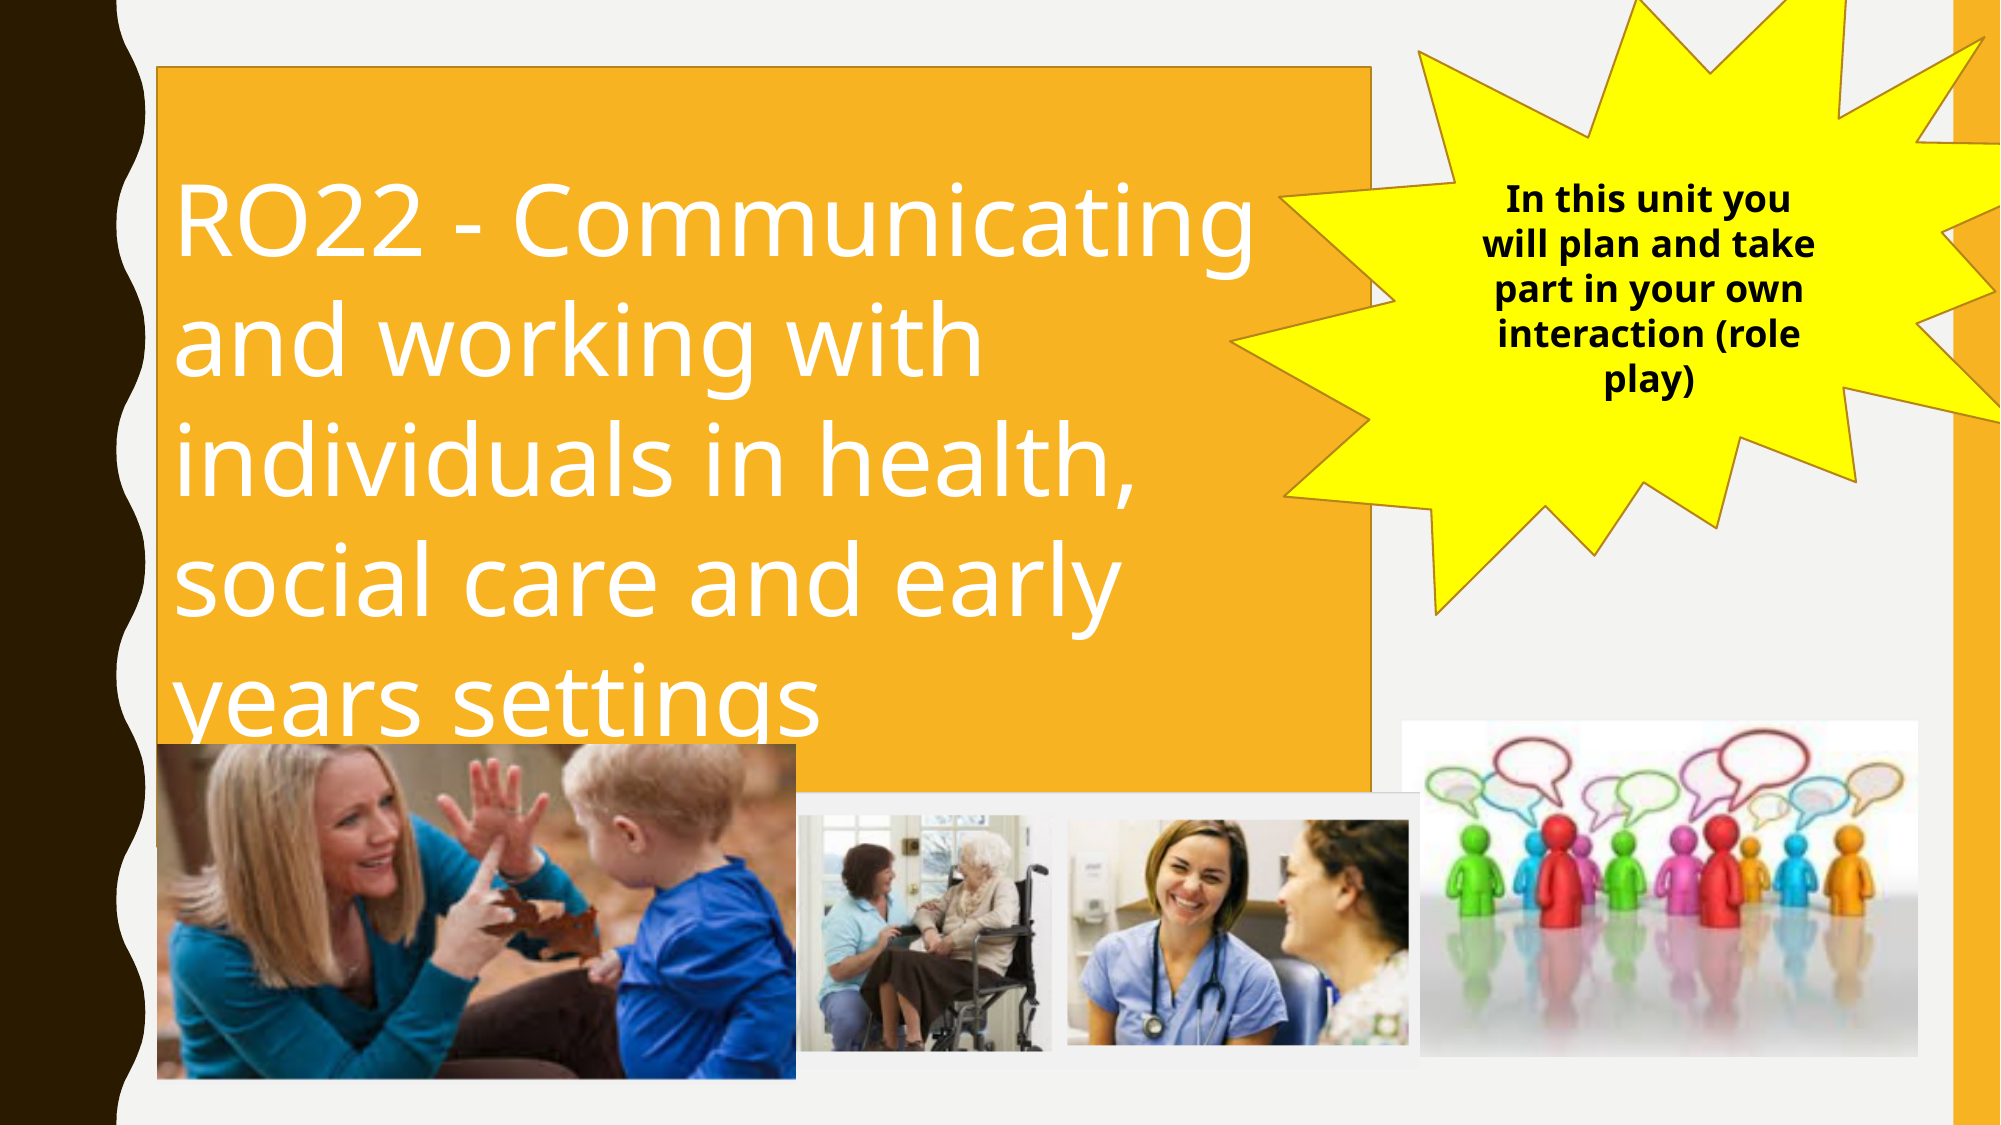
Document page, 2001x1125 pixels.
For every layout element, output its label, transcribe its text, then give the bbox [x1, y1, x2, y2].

picture [157, 719, 1918, 1086]
text_box In this unit you will plan and take part in your own interaction (role play) [1228, 0, 2000, 616]
text_box RO22 - Communicating and working with individuals in health, social care and early years settings [156, 66, 1372, 848]
